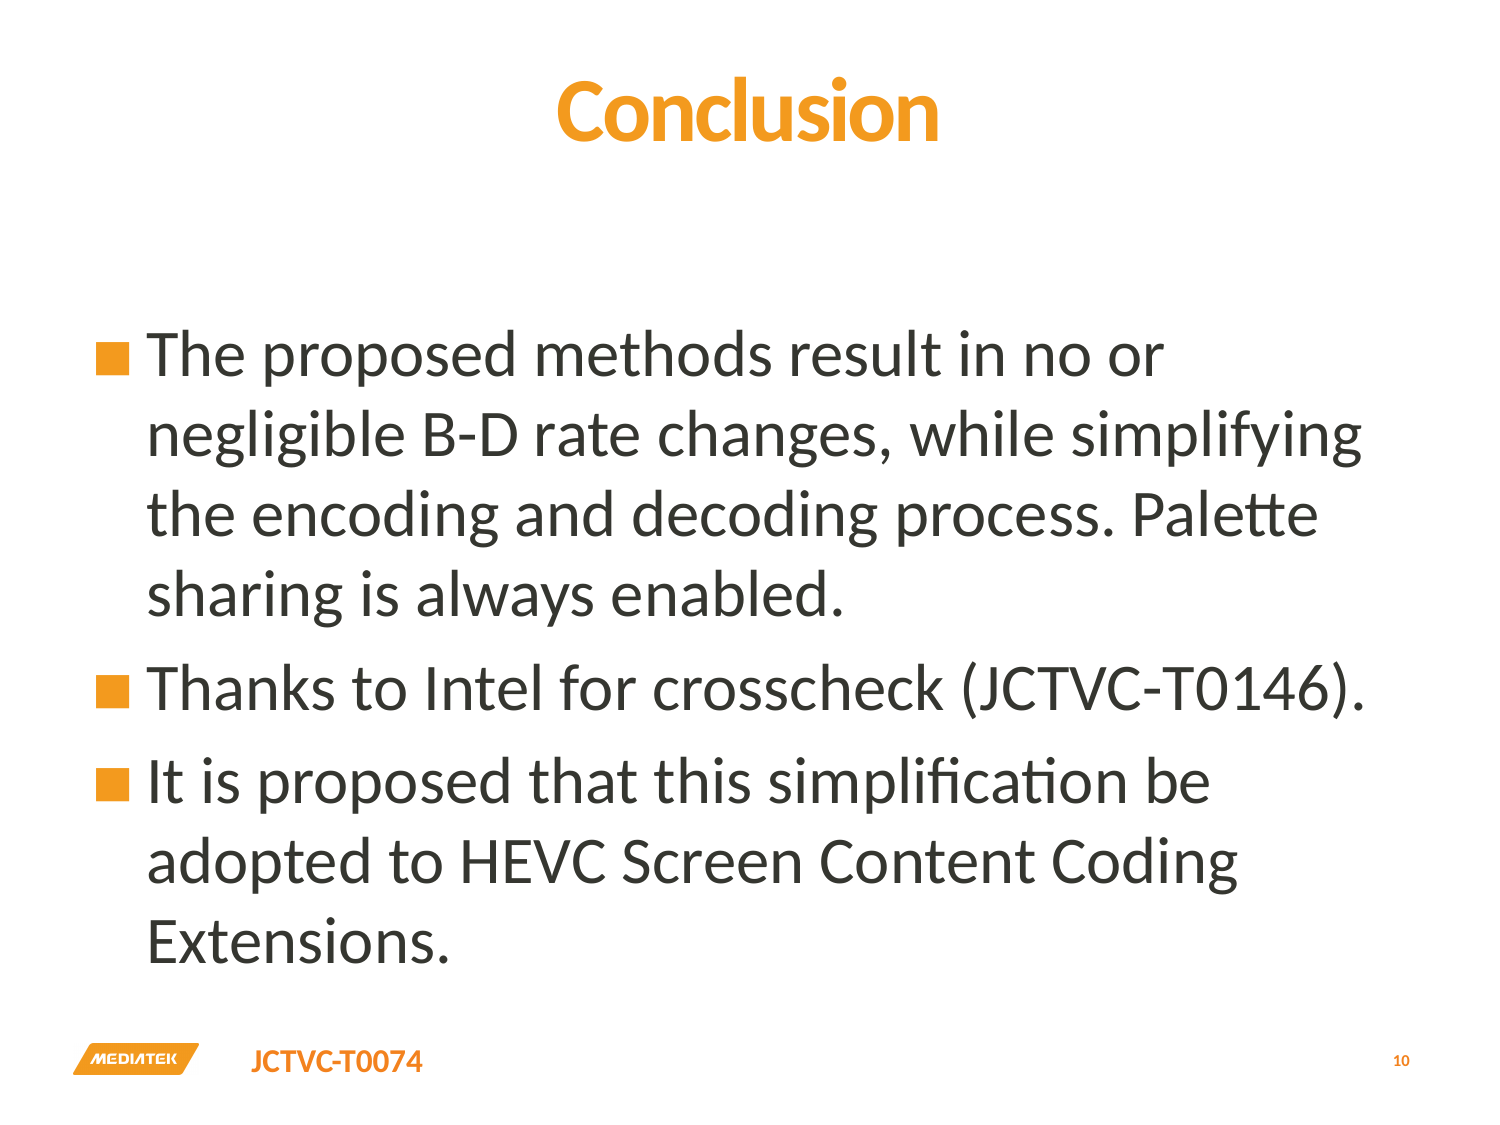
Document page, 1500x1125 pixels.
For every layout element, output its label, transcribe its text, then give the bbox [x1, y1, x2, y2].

list The proposed methods result in no or negligible B-D rate changes, while simplifying the encoding and decoding process. Palette sharing is always enabled. Thanks to Intel for crosscheck (JCTVC-T0146). It is proposed that this simplification be adopted to HEVC Screen Content Coding Extensions. [75, 302, 1425, 1014]
slide_number 10 [1251, 1029, 1425, 1090]
title Conclusion [75, 70, 1425, 257]
picture [73, 1043, 199, 1075]
